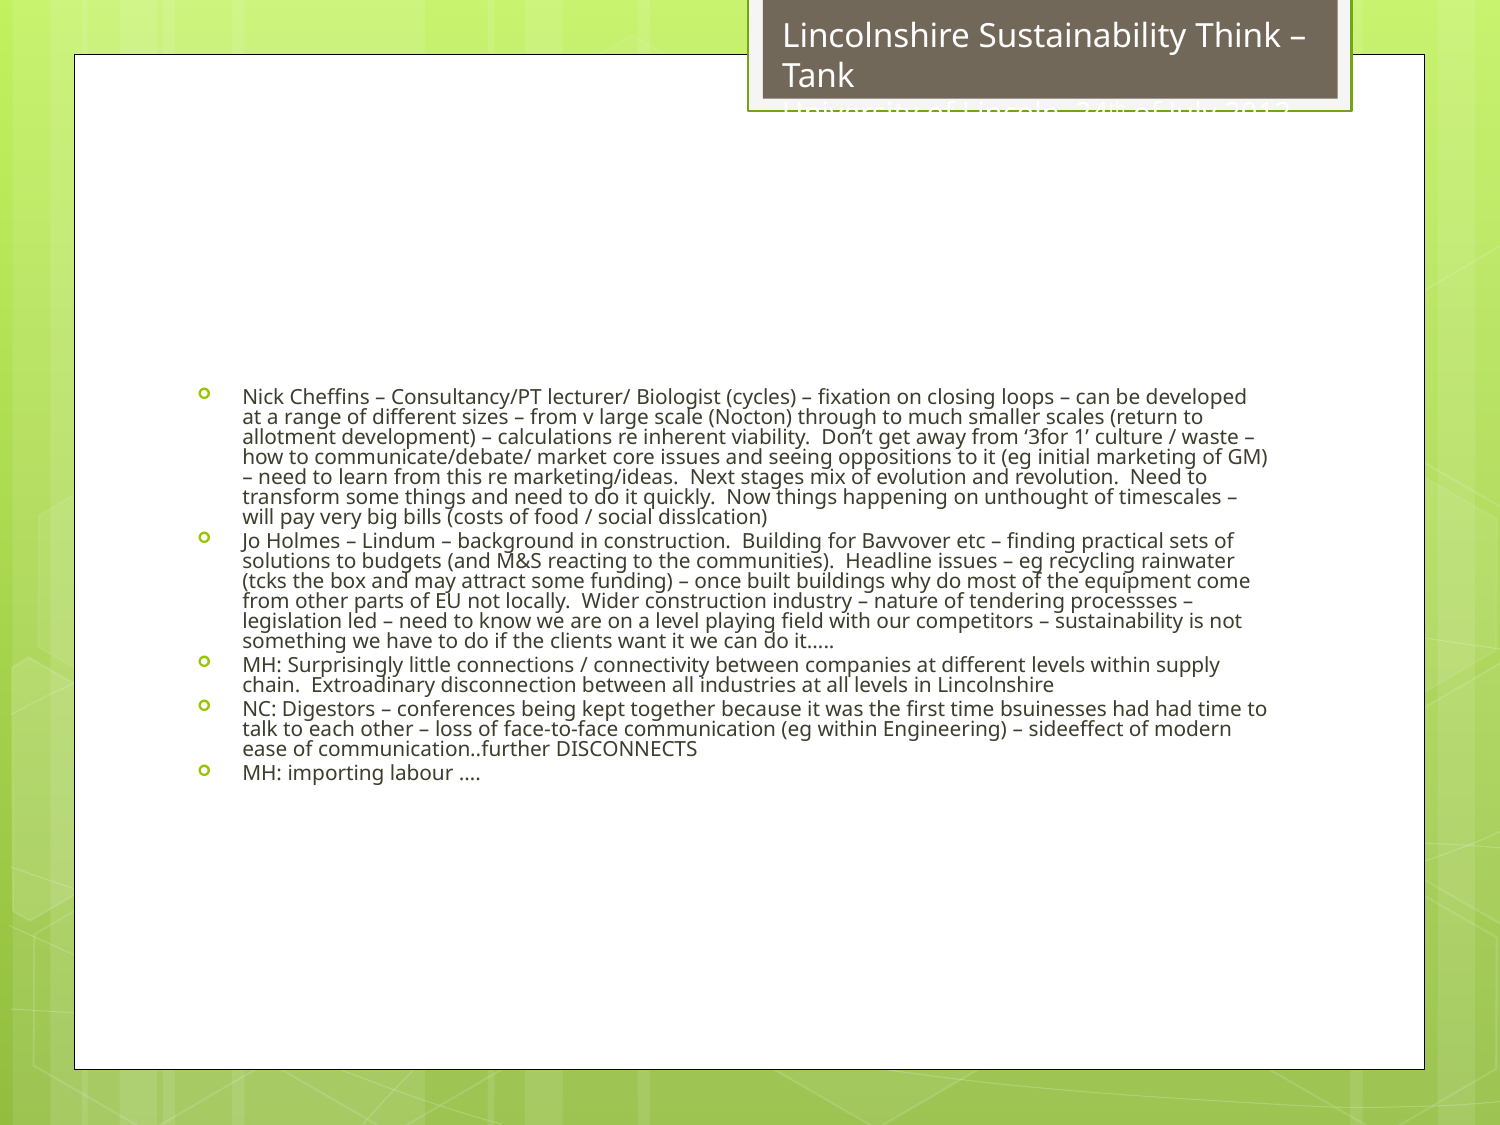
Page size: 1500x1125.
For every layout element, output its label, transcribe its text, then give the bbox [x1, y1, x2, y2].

list Nick Cheffins – Consultancy/PT lecturer/ Biologist (cycles) – fixation on closing loops – can be developed at a range of different sizes – from v large scale (Nocton) through to much smaller scales (return to allotment development) – calculations re inherent viability. Don’t get away from ‘3for 1’ culture / waste – how to communicate/debate/ market core issues and seeing oppositions to it (eg initial marketing of GM) – need to learn from this re marketing/ideas. Next stages mix of evolution and revolution. Need to transform some things and need to do it quickly. Now things happening on unthought of timescales – will pay very big bills (costs of food / social disslcation) Jo Holmes – Lindum – background in construction. Building for Bavvover etc – finding practical sets of solutions to budgets (and M&S reacting to the communities). Headline issues – eg recycling rainwater (tcks the box and may attract some funding) – once built buildings why do most of the equipment come from other parts of EU not locally. Wider construction industry – nature of tendering processses – legislation led – need to know we are on a level playing field with our competitors – sustainability is not something we have to do if the clients want it we can do it….. MH: Surprisingly little connections / connectivity between companies at different levels within supply chain. Extroadinary disconnection between all industries at all levels in Lincolnshire NC: Digestors – conferences being kept together because it was the first time bsuinesses had had time to talk to each other – loss of face-to-face communication (eg within Engineering) – sideeffect of modern ease of communication..further DISCONNECTS MH: importing labour …. [170, 380, 1284, 957]
